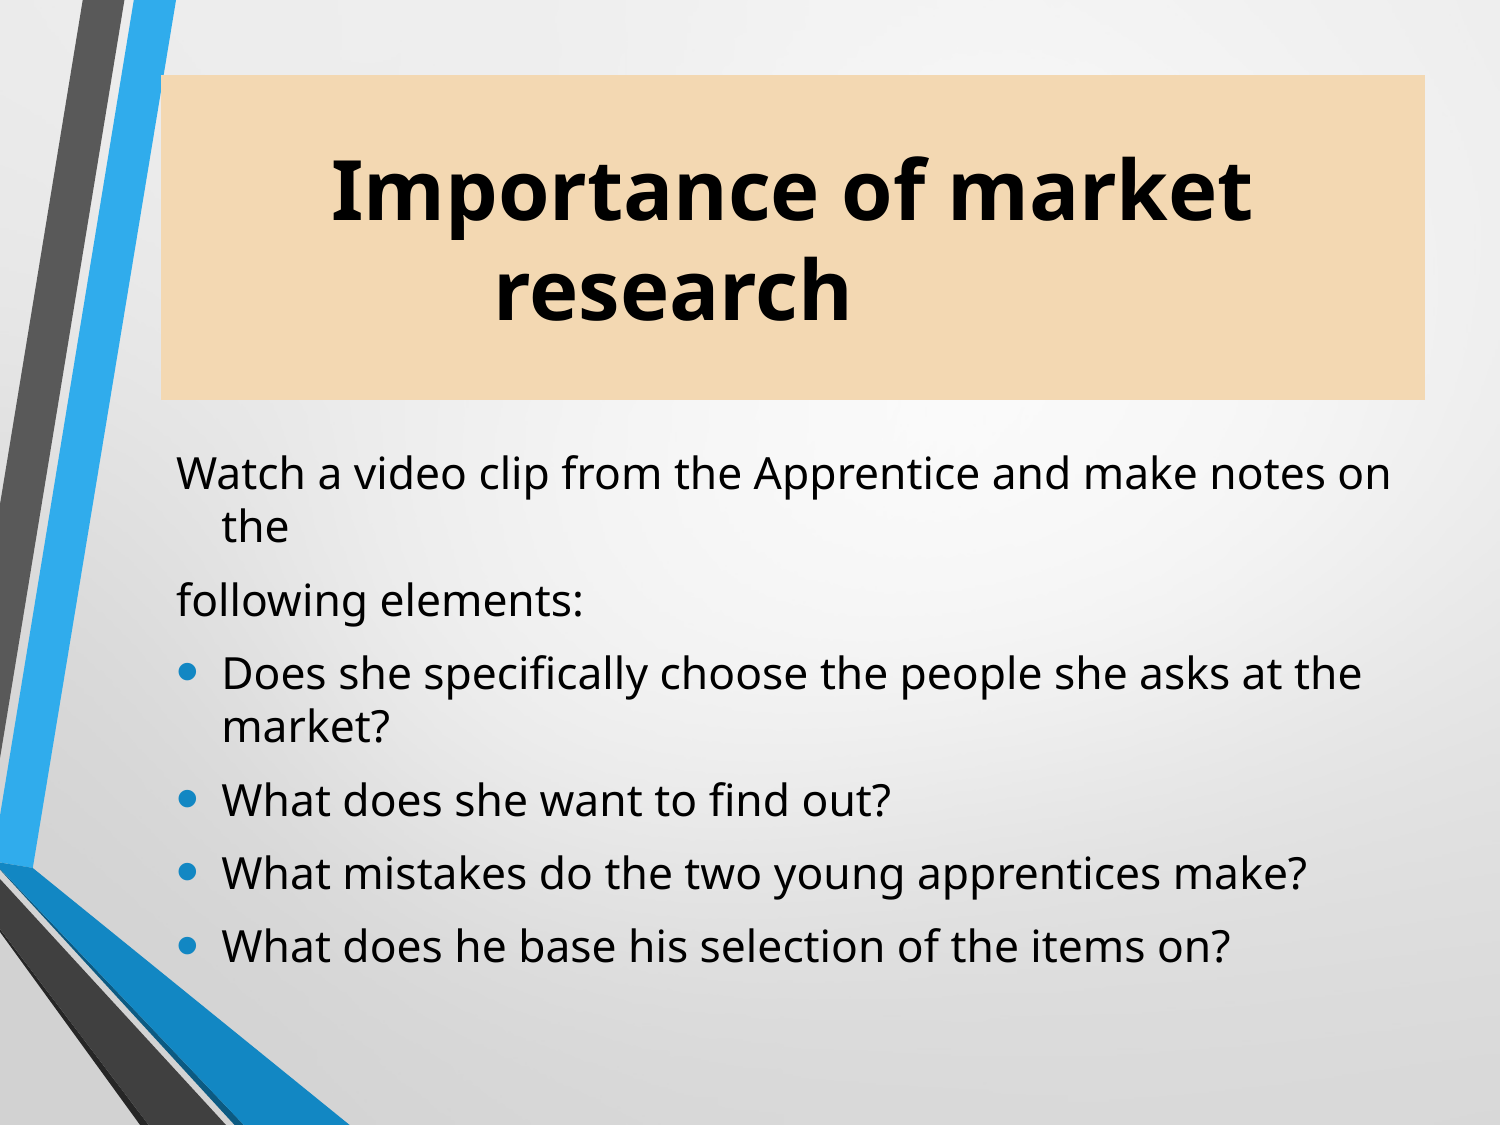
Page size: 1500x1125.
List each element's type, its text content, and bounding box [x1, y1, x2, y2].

title Importance of market research [161, 75, 1425, 400]
list Watch a video clip from the Apprentice and make notes on the following elements: Does she specifically choose the people she asks at the market? What does she want to find out? What mistakes do the two young apprentices make? What does he base his selection of the items on? [161, 437, 1425, 985]
